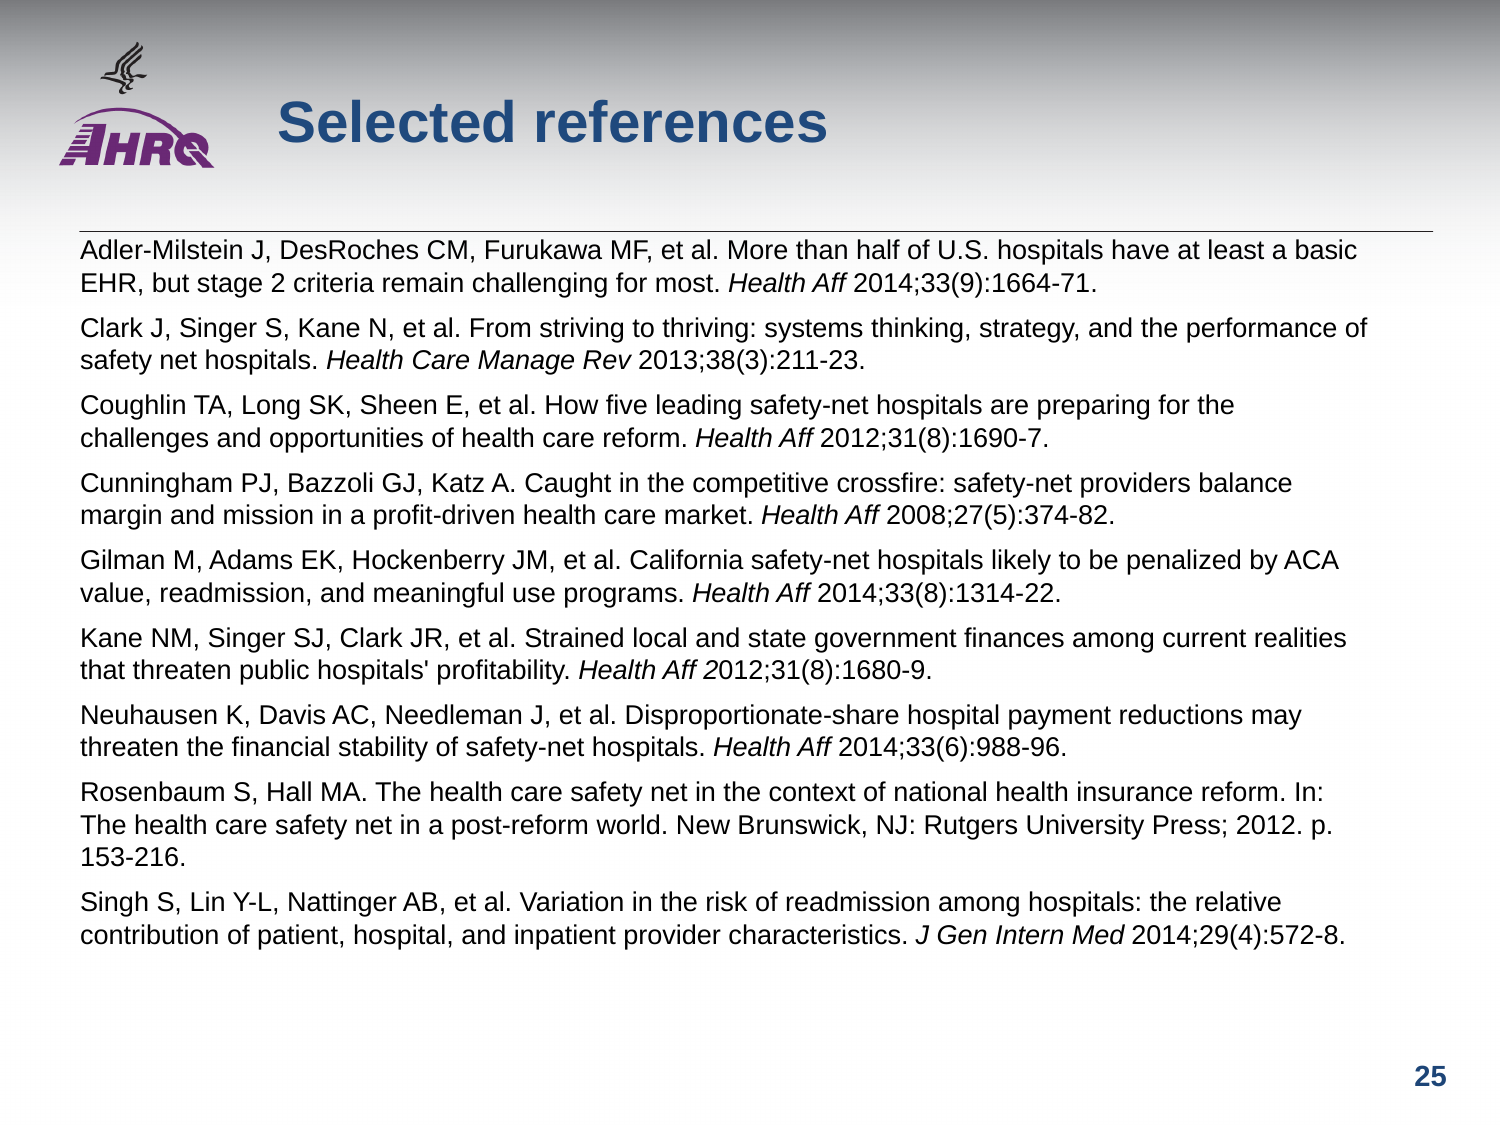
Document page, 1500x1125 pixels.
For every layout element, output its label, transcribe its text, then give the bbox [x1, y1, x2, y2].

text_box 25 [1321, 1032, 1447, 1093]
title Selected references [262, 45, 1425, 188]
picture [0, 0, 1500, 1125]
list Adler-Milstein J, DesRoches CM, Furukawa MF, et al. More than half of U.S. hospitals have at least a basic EHR, but stage 2 criteria remain challenging for most. Health Aff 2014;33(9):1664-71. Clark J, Singer S, Kane N, et al. From striving to thriving: systems thinking, strategy, and the performance of safety net hospitals. Health Care Manage Rev 2013;38(3):211-23. Coughlin TA, Long SK, Sheen E, et al. How five leading safety-net hospitals are preparing for the challenges and opportunities of health care reform. Health Aff 2012;31(8):1690-7. Cunningham PJ, Bazzoli GJ, Katz A. Caught in the competitive crossfire: safety-net providers balance margin and mission in a profit-driven health care market. Health Aff 2008;27(5):374-82. Gilman M, Adams EK, Hockenberry JM, et al. California safety-net hospitals likely to be penalized by ACA value, readmission, and meaningful use programs. Health Aff 2014;33(8):1314-22. Kane NM, Singer SJ, Clark JR, et al. Strained local and state government finances among current realities that threaten public hospitals' profitability. Health Aff 2012;31(8):1680-9. Neuhausen K, Davis AC, Needleman J, et al. Disproportionate-share hospital payment reductions may threaten the financial stability of safety-net hospitals. Health Aff 2014;33(6):988-96. Rosenbaum S, Hall MA. The health care safety net in the context of national health insurance reform. In: The health care safety net in a post-reform world. New Brunswick, NJ: Rutgers University Press; 2012. p. 153-216. Singh S, Lin Y-L, Nattinger AB, et al. Variation in the risk of readmission among hospitals: the relative contribution of patient, hospital, and inpatient provider characteristics. J Gen Intern Med 2014;29(4):572-8. [65, 224, 1385, 975]
